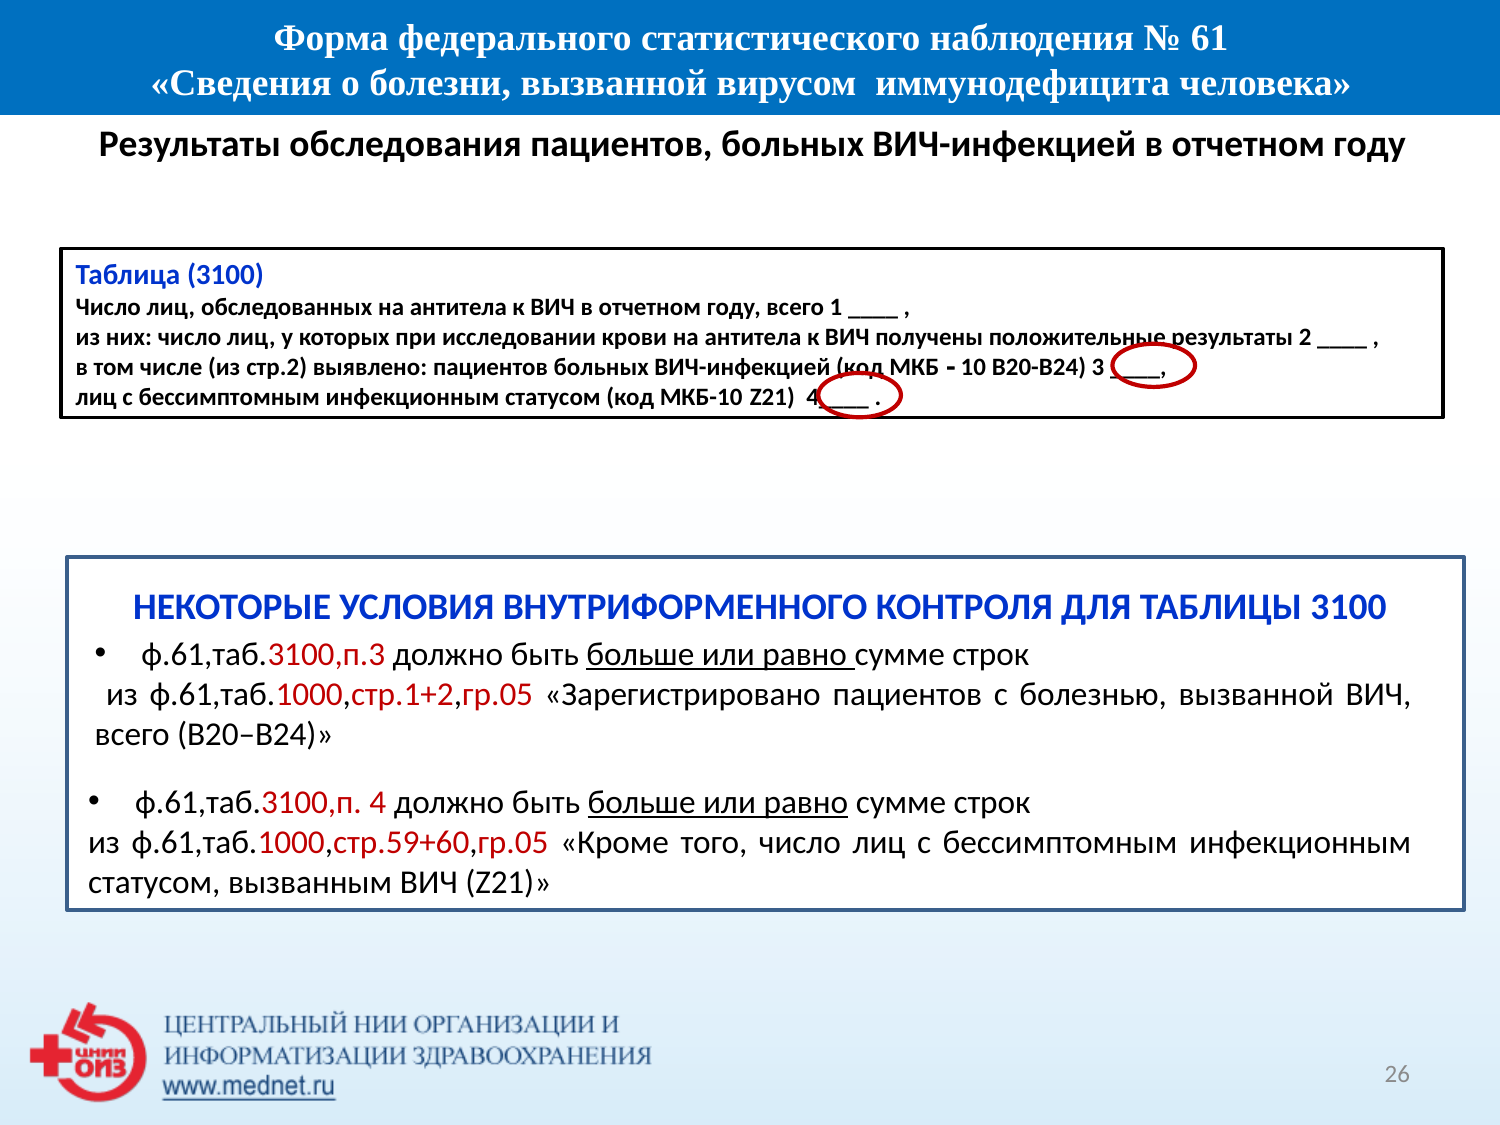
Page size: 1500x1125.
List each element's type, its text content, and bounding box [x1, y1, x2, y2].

text_box Форма федерального статистического наблюдения № 61 «Сведения о болезни, вызванной вирусом иммунодефицита человека» [0, 0, 1500, 117]
text_box Таблица (3100) Число лиц, обследованных на антитела к ВИЧ в отчетном году, всего 1 ____ , из них: число лиц, у которых при исследовании крови на антитела к ВИЧ получены положительные результаты 2 ____ , в том числе (из стр.2) выявлено: пациентов больных ВИЧ-инфекцией (код МКБ  10 В20-В24) 3 ____, лиц с бессимптомным инфекционным статусом (код МКБ-10 Z21) 4____ . [60, 248, 1443, 418]
text_box ф.61,таб.3100,п.3 должно быть больше или равно сумме строк из ф.61,таб.1000,стр.1+2,гр.05 «Зарегистрировано пациентов с болезнью, вызванной ВИЧ, всего (В20–В24)» [79, 624, 1427, 772]
text_box [1110, 341, 1198, 390]
text_box НЕКОТОРЫЕ УСЛОВИЯ ВНУТРИФОРМЕННОГО КОНТРОЛЯ ДЛЯ ТАБЛИЦЫ 3100 [75, 574, 1446, 634]
picture [0, 117, 1500, 1125]
text_box Результаты обследования пациентов, больных ВИЧ-инфекцией в отчетном году [62, 117, 1445, 172]
slide_number 26 [1074, 1042, 1425, 1103]
text_box ф.61,таб.3100,п. 4 должно быть больше или равно сумме строк из ф.61,таб.1000,стр.59+60,гр.05 «Кроме того, число лиц с бессимптомным инфекционным статусом, вызванным ВИЧ (Z21)» [73, 772, 1427, 908]
text_box [65, 555, 1466, 912]
text_box [816, 370, 904, 420]
